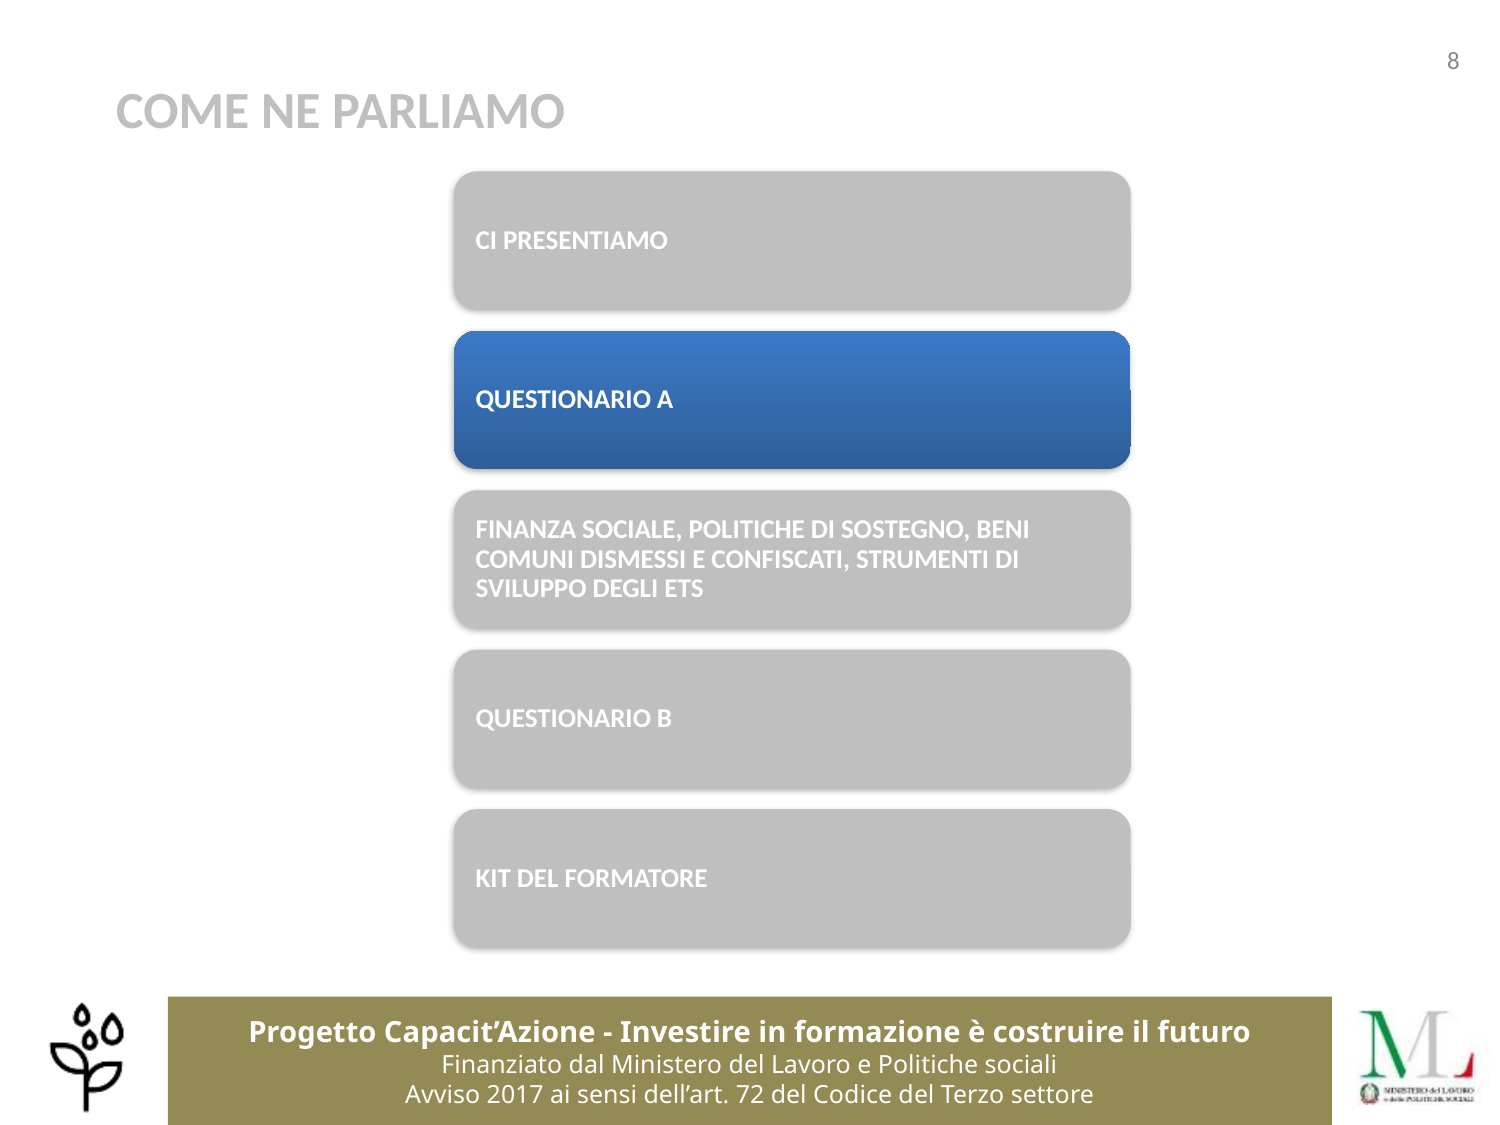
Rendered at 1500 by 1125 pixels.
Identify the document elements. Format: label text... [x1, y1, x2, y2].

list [453, 167, 1131, 952]
picture [1345, 1009, 1491, 1106]
text_box Progetto Capacit’Azione - Investire in formazione è costruire il futuro Finanziato dal Ministero del Lavoro e Politiche sociali Avviso 2017 ai sensi dell’art. 72 del Codice del Terzo settore [166, 994, 1334, 1125]
slide_number 8 [1124, 29, 1475, 90]
text_box COME NE PARLIAMO [39, 69, 642, 159]
picture [47, 1002, 129, 1113]
